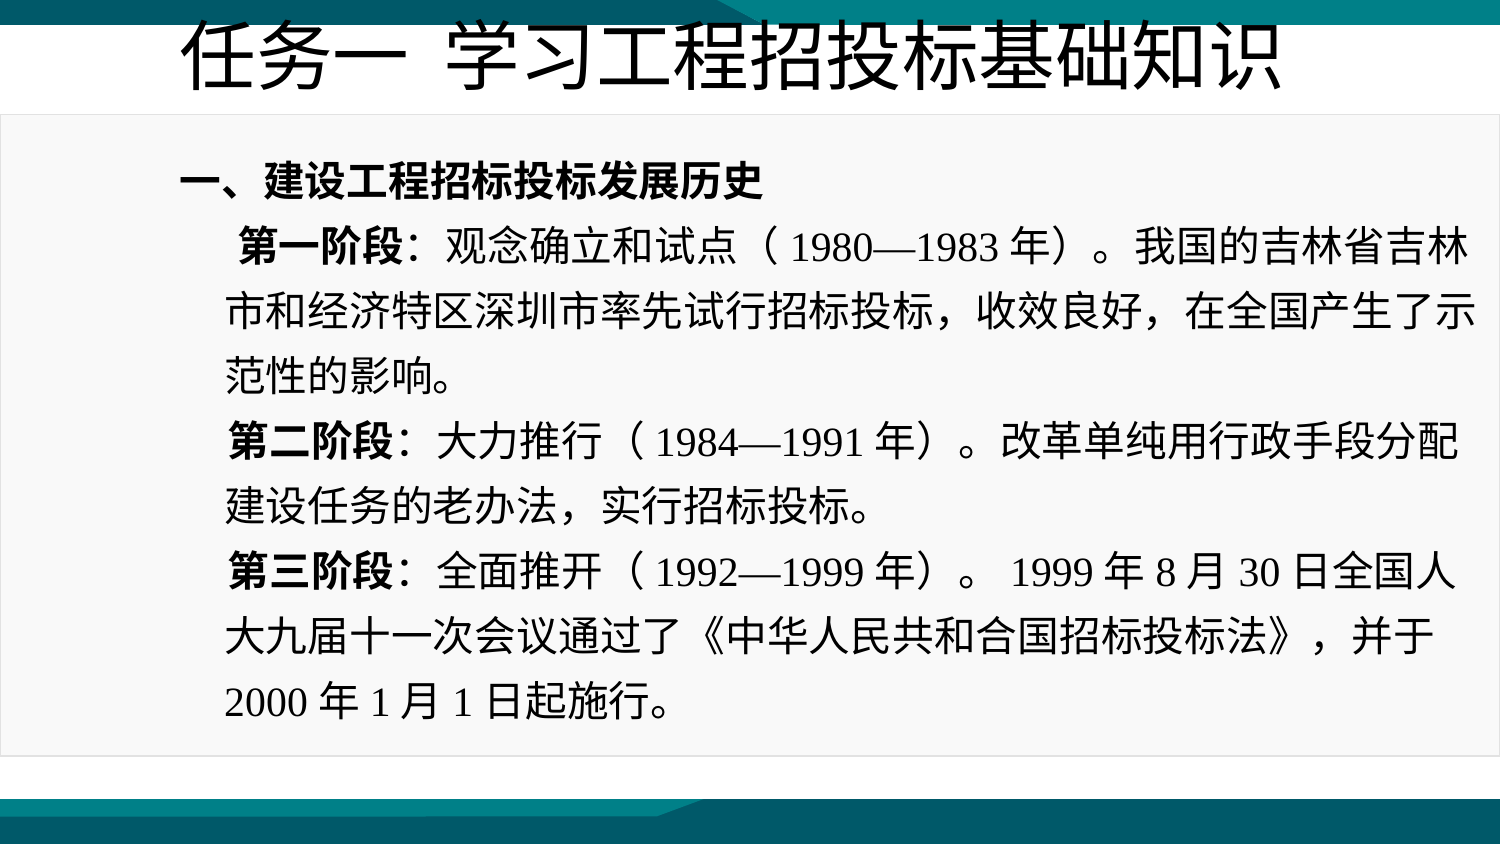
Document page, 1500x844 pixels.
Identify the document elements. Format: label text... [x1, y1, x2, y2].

title 任务一 学习工程招投标基础知识 [164, 10, 1500, 109]
list 一、建设工程招标投标发展历史 第一阶段：观念确立和试点（1980—1983年）。我国的吉林省吉林市和经济特区深圳市率先试行招标投标，收效良好，在全国产生了示范性的影响。 第二阶段：大力推行（1984—1991年）。改革单纯用行政手段分配建设任务的老办法，实行招标投标。 第三阶段：全面推开（1992—1999年）。1999年8月30日全国人大九届十一次会议通过了《中华人民共和合国招标投标法》，并于2000年1月1日起施行。 [164, 139, 1500, 786]
